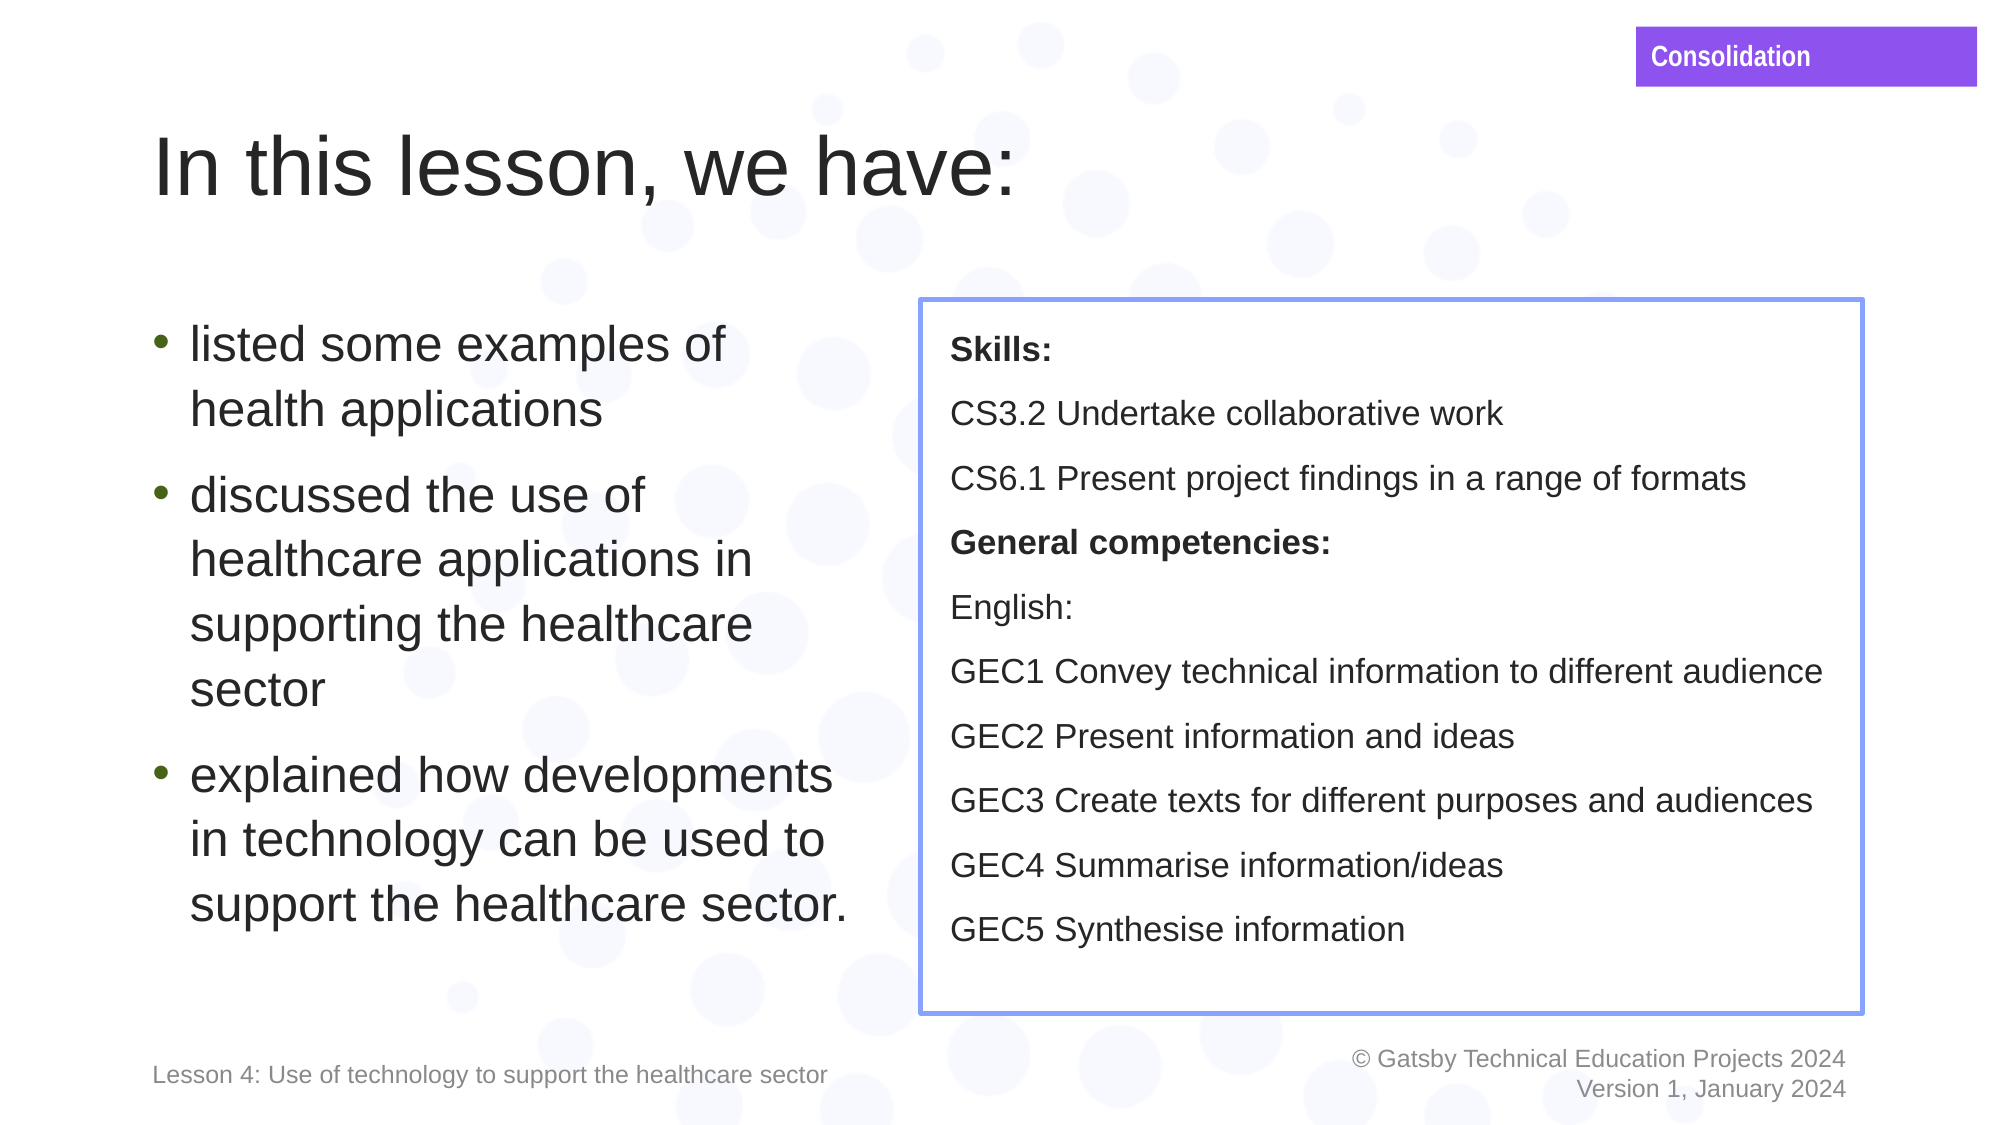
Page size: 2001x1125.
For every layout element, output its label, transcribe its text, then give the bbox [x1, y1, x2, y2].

list Lesson 4: Use of technology to support the healthcare sector [137, 1042, 1058, 1103]
list Skills: CS3.2 Undertake collaborative work CS6.1 Present project findings in a range of formats General competencies: English: GEC1 Convey technical information to different audience GEC2 Present information and ideas GEC3 Create texts for different purposes and audiences GEC4 Summarise information/ideas GEC5 Synthesise information [918, 297, 1865, 1016]
list Consolidation [1636, 26, 1978, 87]
list listed some examples of health applications discussed the use of healthcare applications in supporting the healthcare sector explained how developments in technology can be used to support the healthcare sector. [137, 299, 867, 1014]
title In this lesson, we have: [137, 59, 1863, 278]
